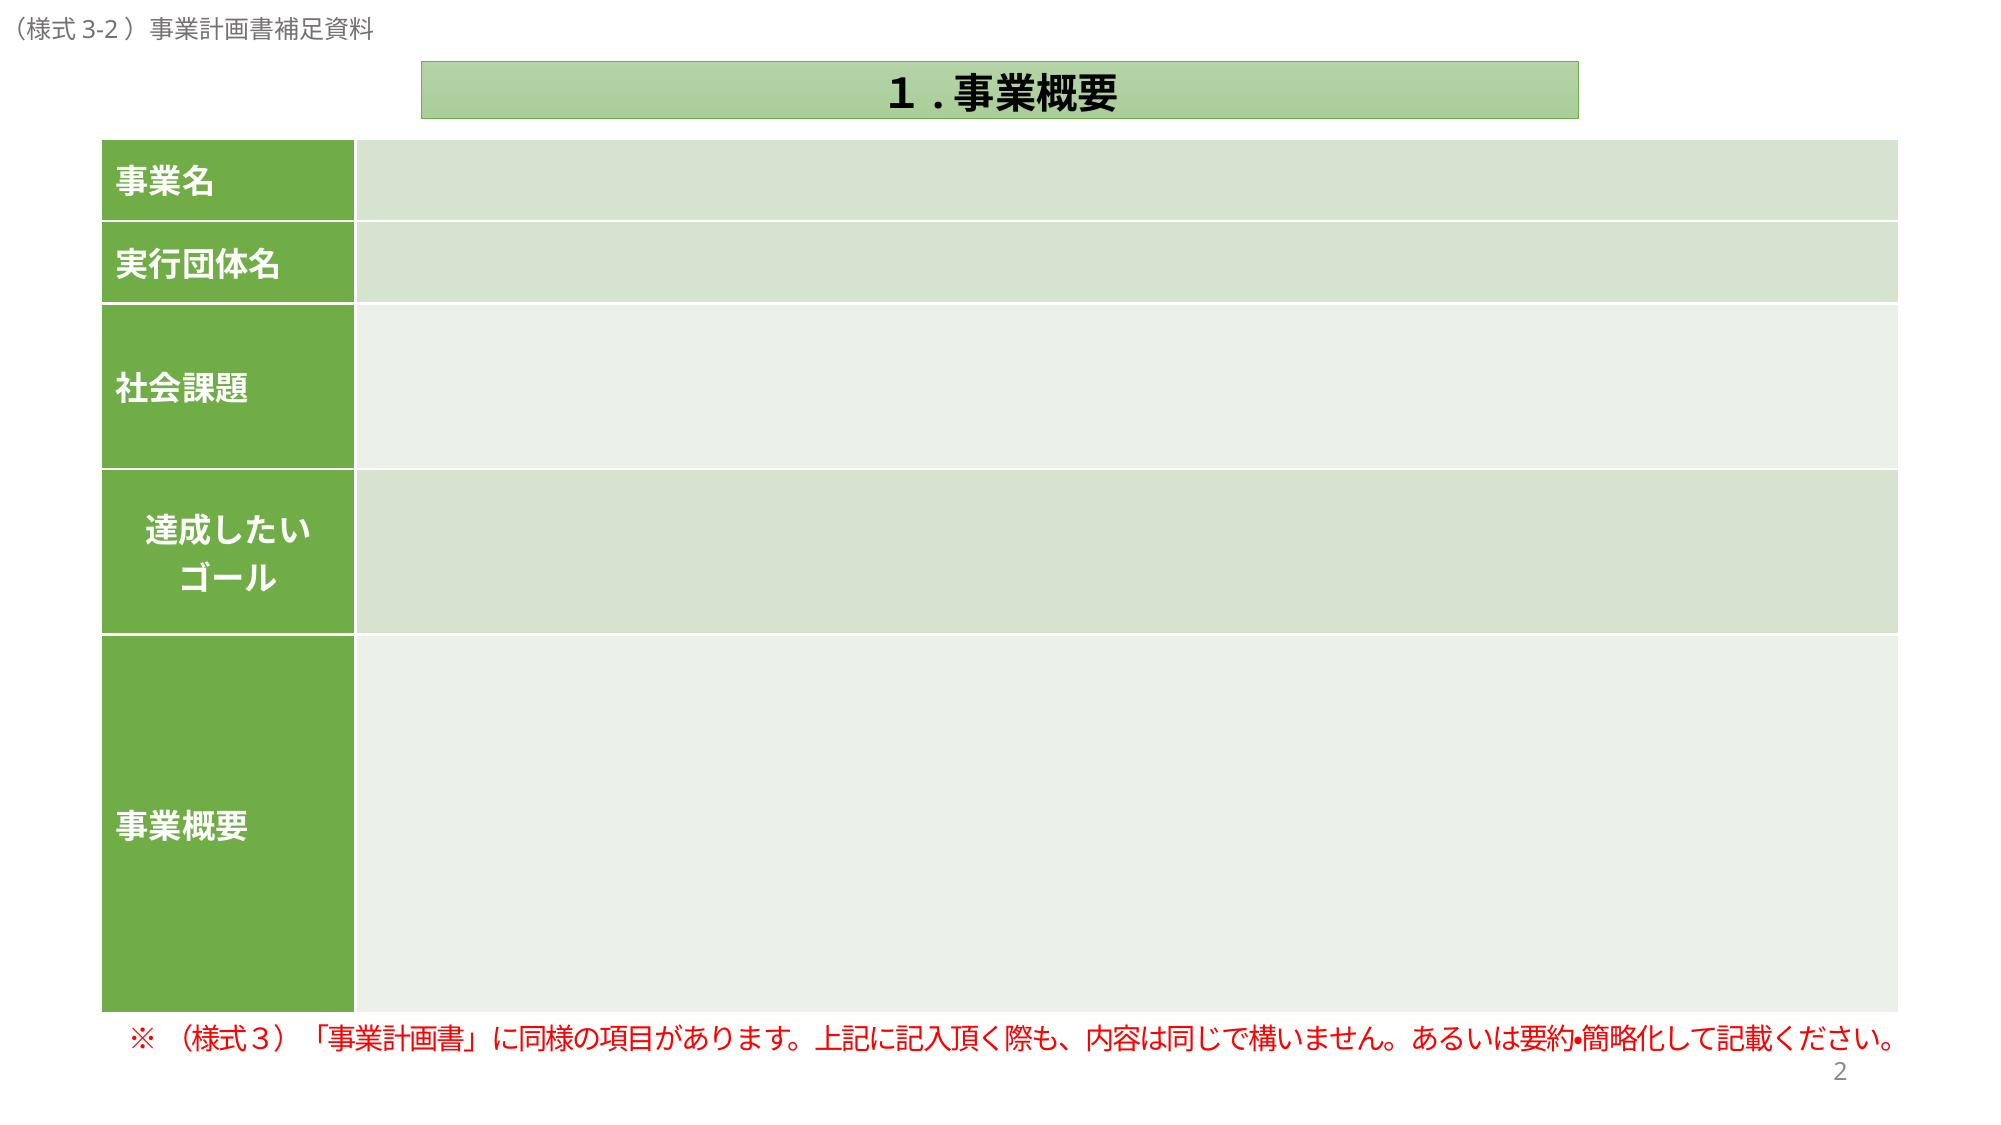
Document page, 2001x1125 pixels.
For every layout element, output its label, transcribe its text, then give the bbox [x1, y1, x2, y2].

table_cell [357, 305, 1898, 468]
table_cell 社会課題 [102, 305, 354, 468]
text_box （様式3-2）事業計画書補足資料 [0, 5, 390, 51]
table_cell [357, 222, 1898, 302]
table_cell [357, 636, 1898, 1012]
text_box ※（様式３）「事業計画書」に同様の項目があります。上記に記入頂く際も、内容は同じで構いません。あるいは要約・簡略化して記載ください。 [113, 1012, 1924, 1063]
table_cell 達成したいゴール [102, 470, 354, 633]
table_header 事業名 [102, 140, 354, 220]
table_header [357, 140, 1898, 220]
text_box １.事業概要 [421, 61, 1579, 119]
table_cell 実行団体名 [102, 222, 354, 302]
table_cell [357, 470, 1898, 633]
slide_number 2 [1412, 1063, 1863, 1103]
table_cell 事業概要 [102, 636, 354, 1012]
